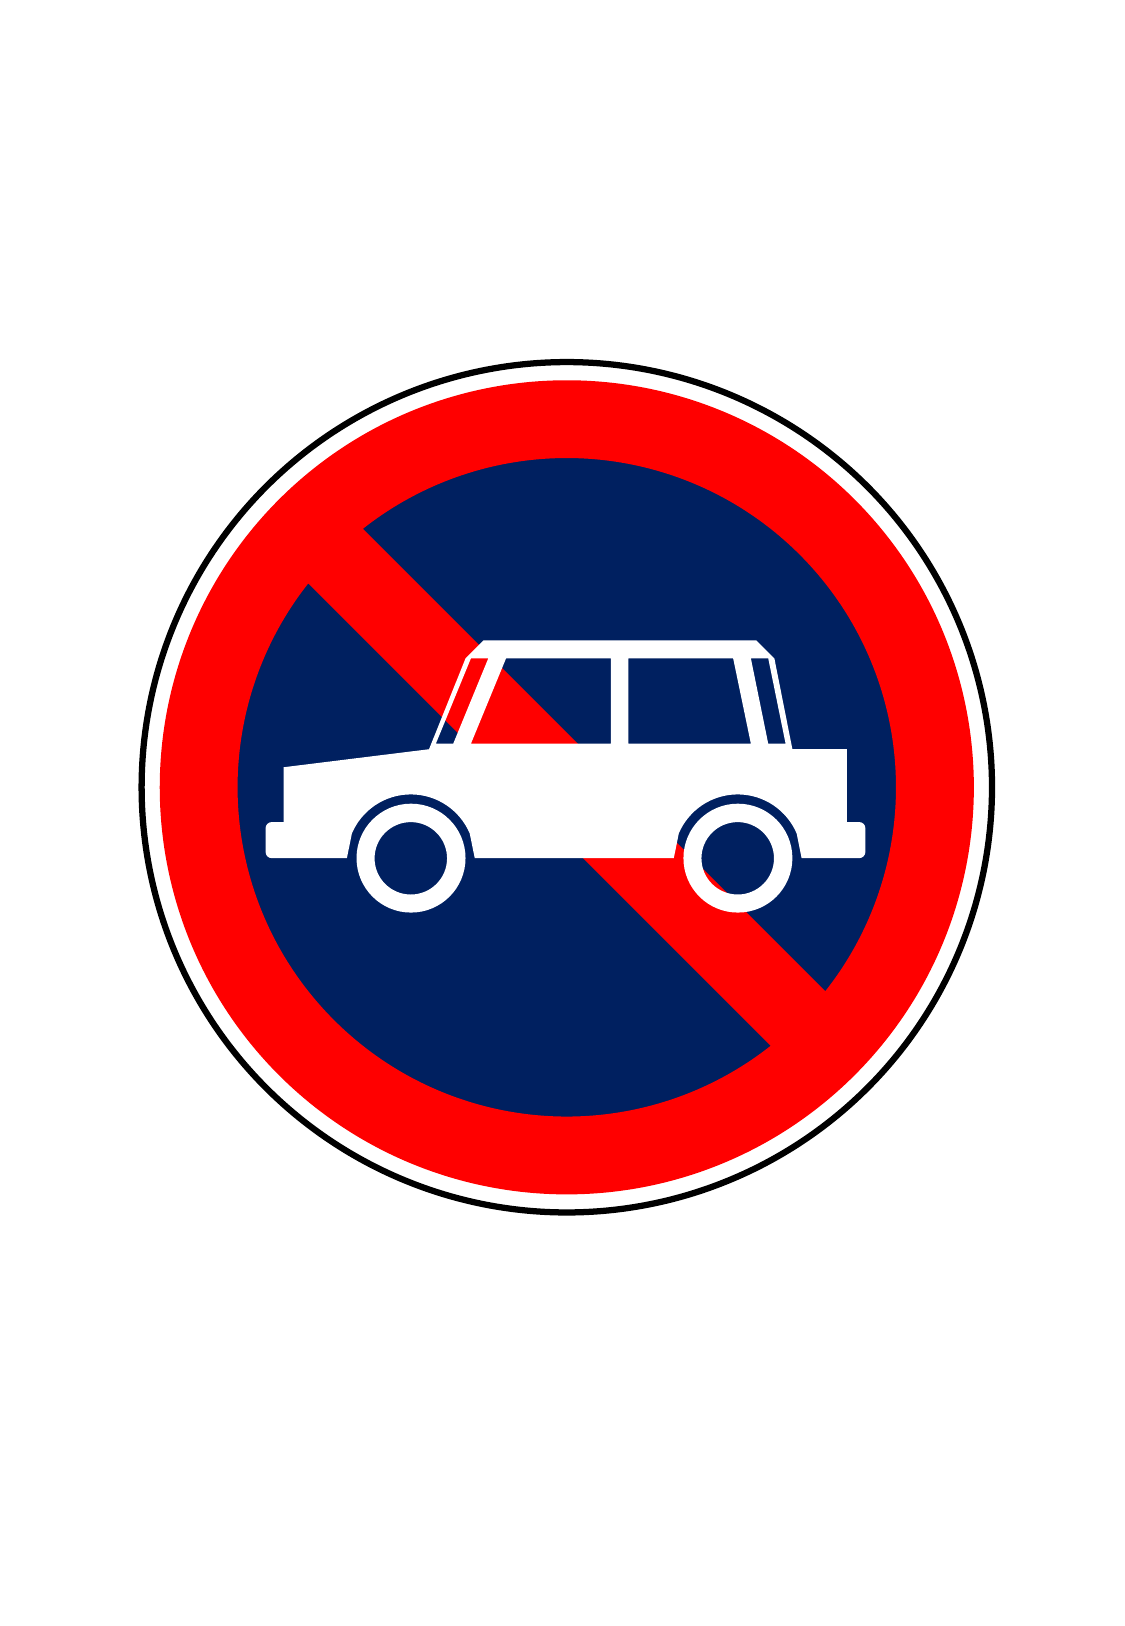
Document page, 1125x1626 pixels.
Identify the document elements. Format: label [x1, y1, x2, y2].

text_box [141, 361, 993, 1213]
